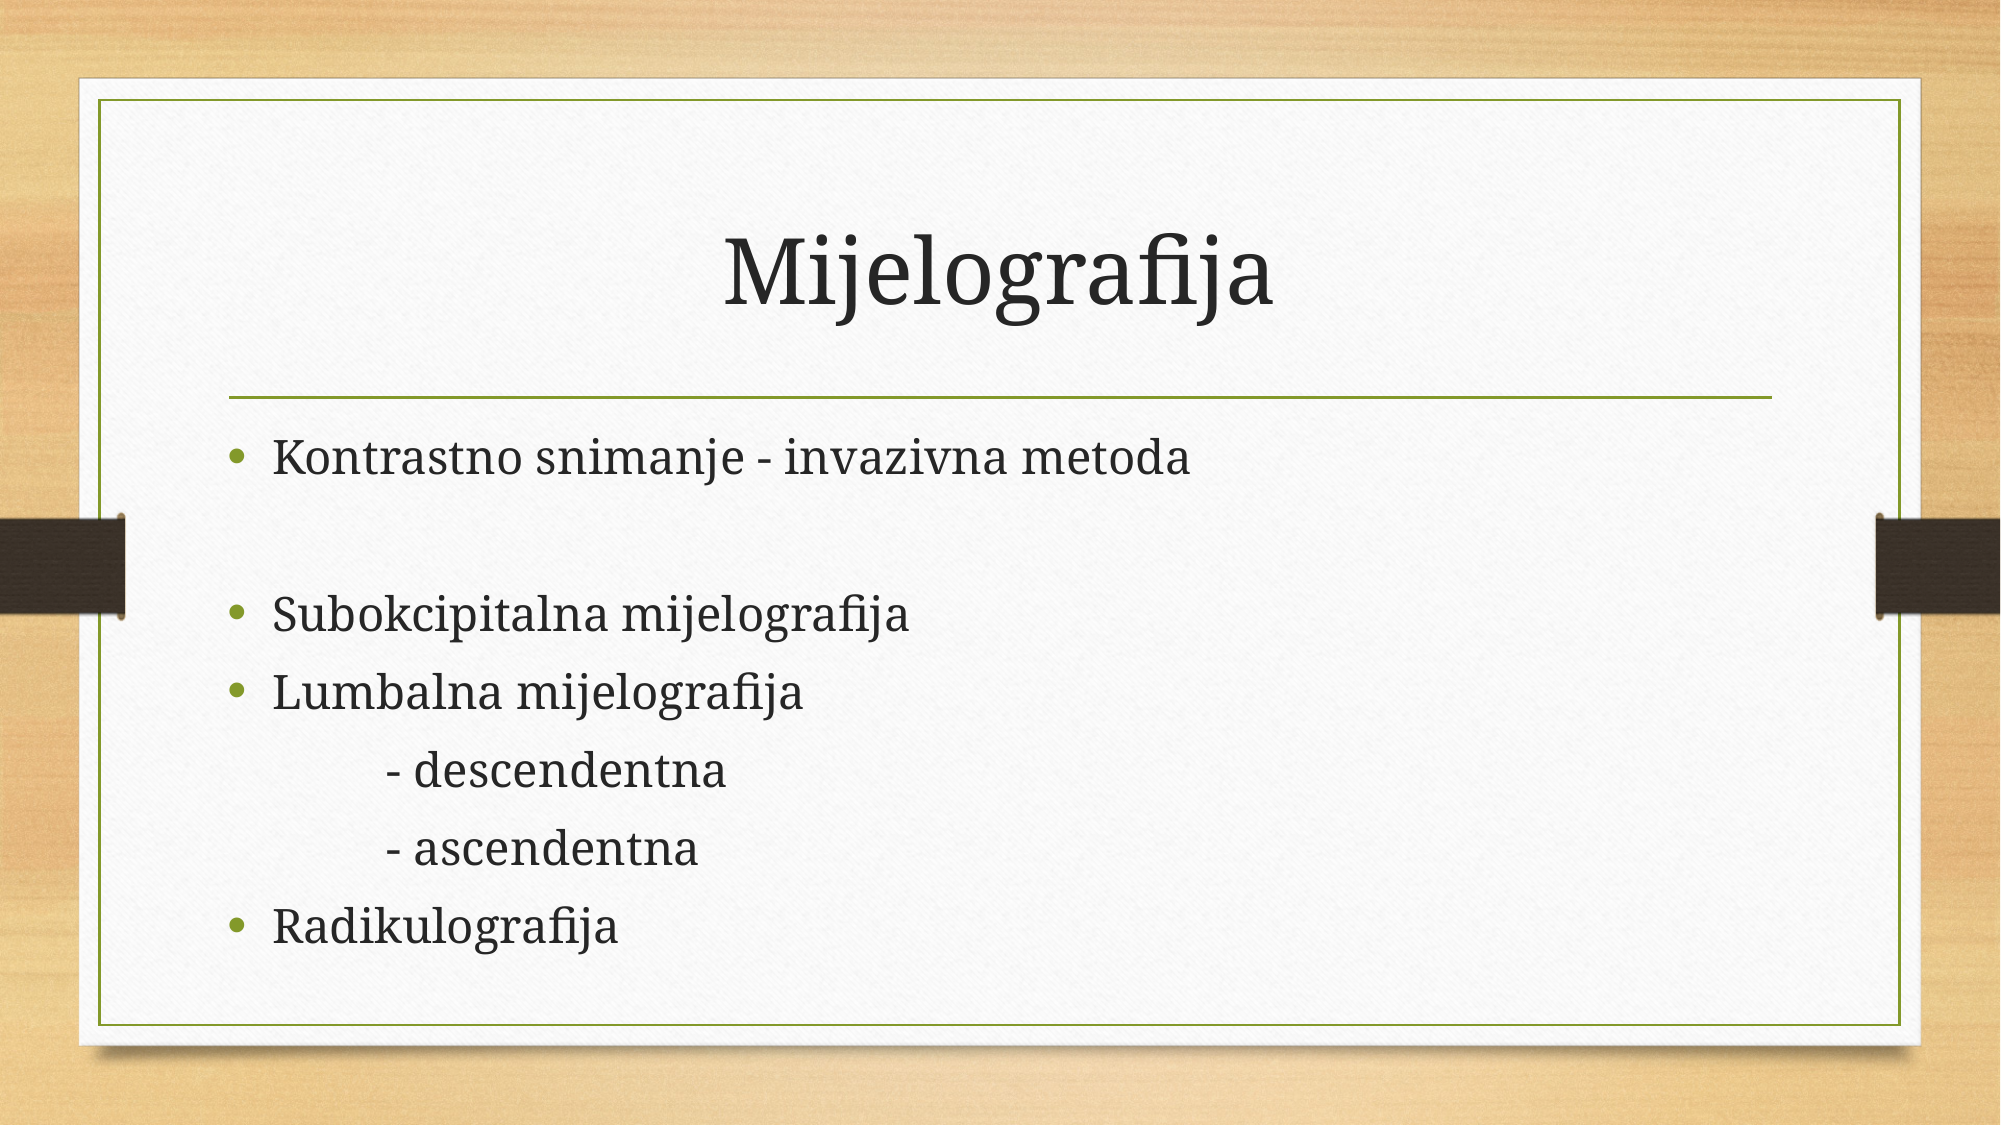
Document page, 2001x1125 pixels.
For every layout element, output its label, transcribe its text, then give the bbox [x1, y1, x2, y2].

list Kontrastno snimanje - invazivna metoda Subokcipitalna mijelografija Lumbalna mijelografija - descendentna - ascendentna Radikulografija [212, 419, 1788, 964]
title Mijelografija [212, 161, 1788, 375]
picture [0, 0, 2001, 1125]
